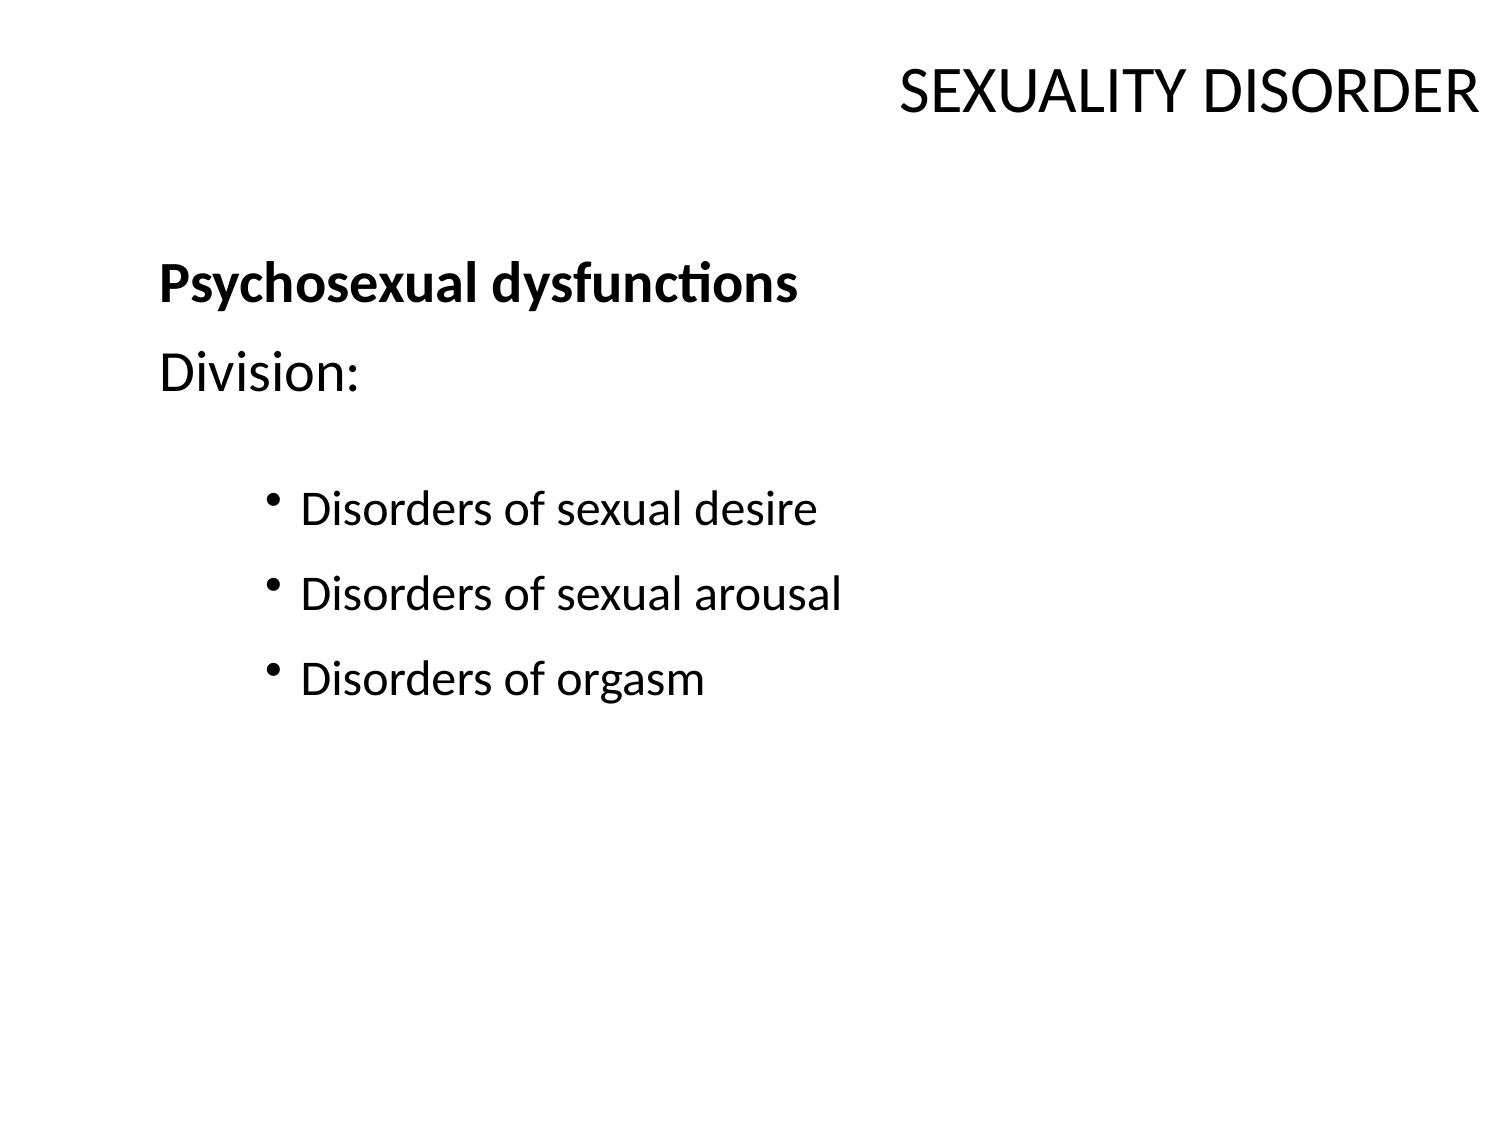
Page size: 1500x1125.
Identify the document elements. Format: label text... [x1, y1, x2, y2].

text_box SEXUALITY DISORDER [145, 0, 1496, 180]
text_box Disorders of sexual desire Disorders of sexual arousal Disorders of orgasm [210, 468, 1297, 714]
text_box Psychosexual dysfunctions Division: [70, 248, 1450, 411]
